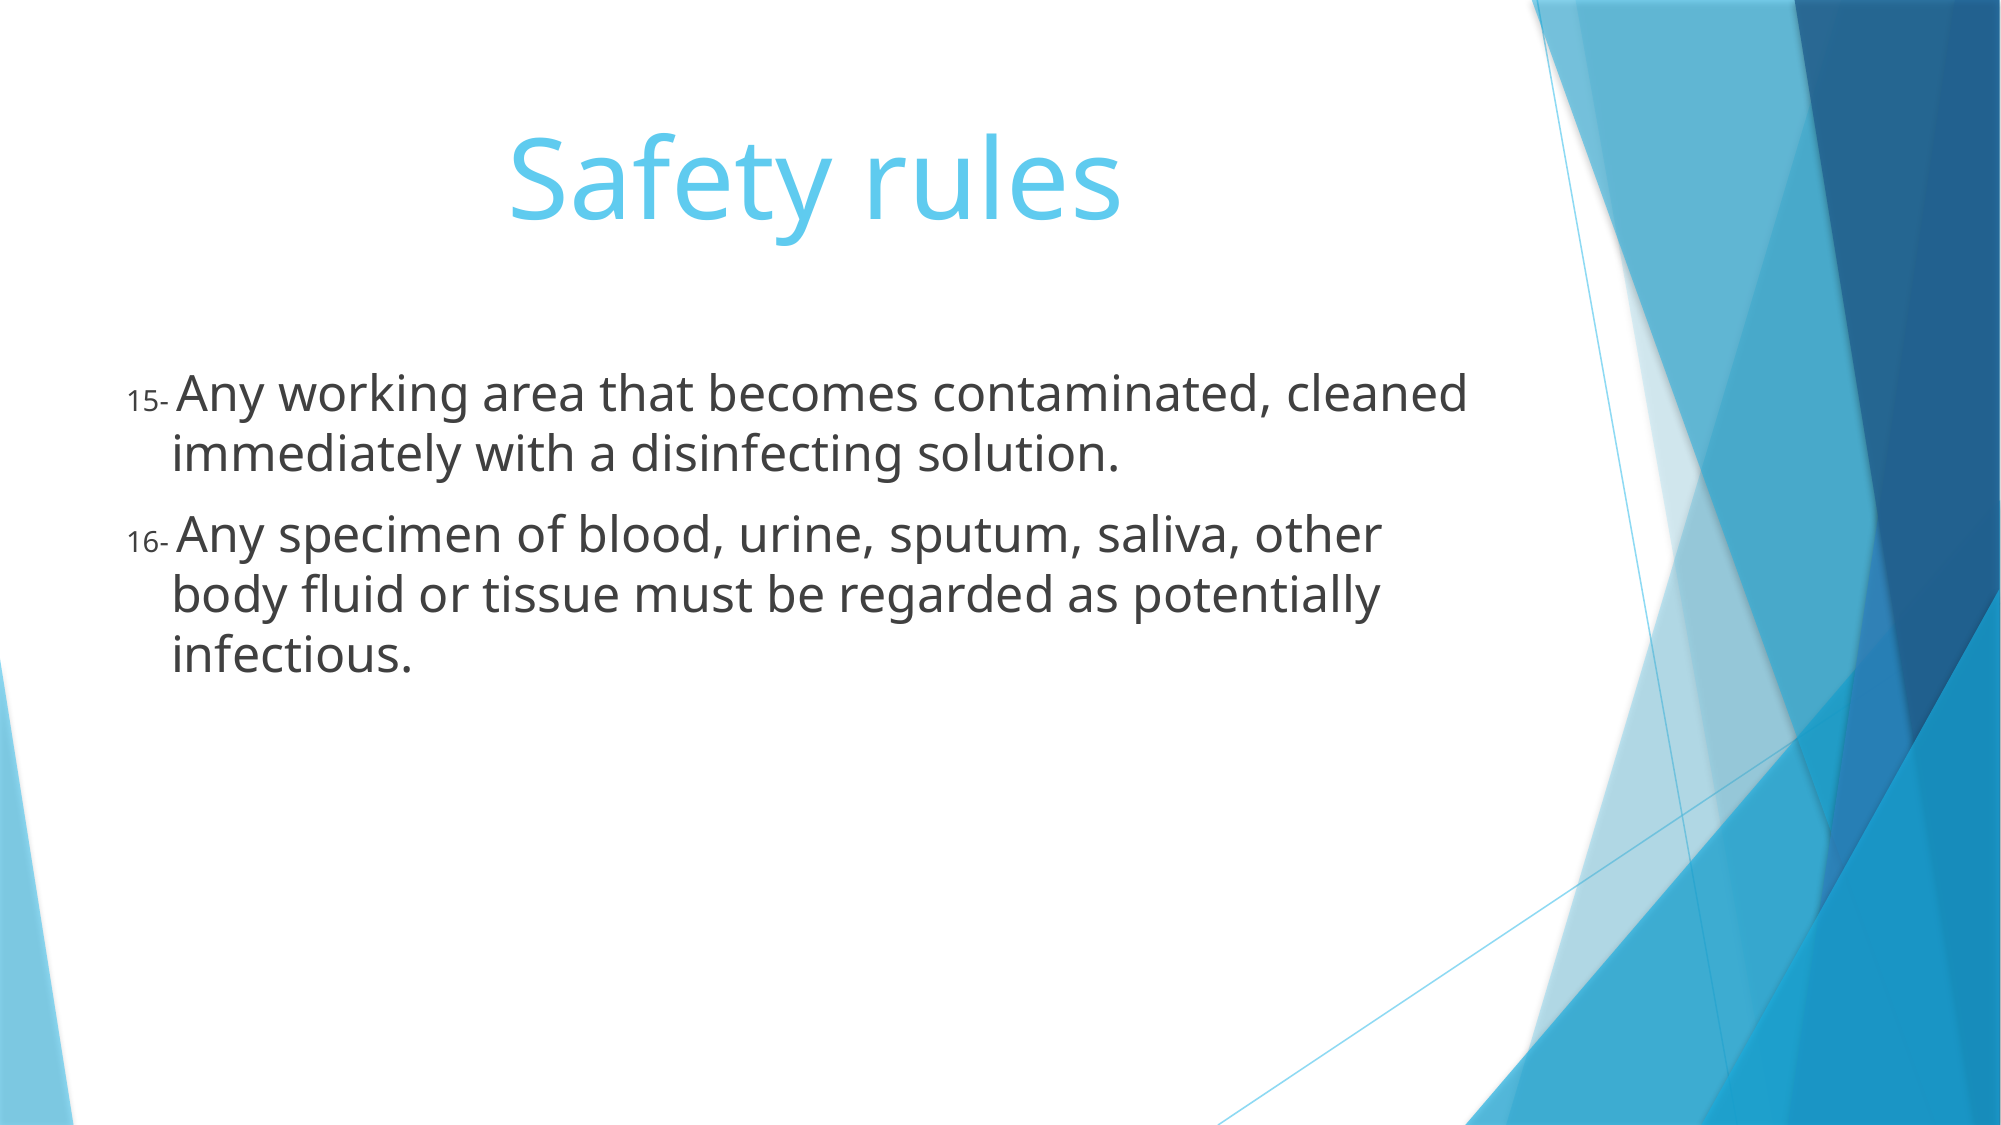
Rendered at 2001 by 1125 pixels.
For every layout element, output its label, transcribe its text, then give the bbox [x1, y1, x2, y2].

list 15- Any working area that becomes contaminated, cleaned immediately with a disinfecting solution. 16- Any specimen of blood, urine, sputum, saliva, other body fluid or tissue must be regarded as potentially infectious. [111, 354, 1522, 992]
title Safety rules [111, 99, 1522, 317]
